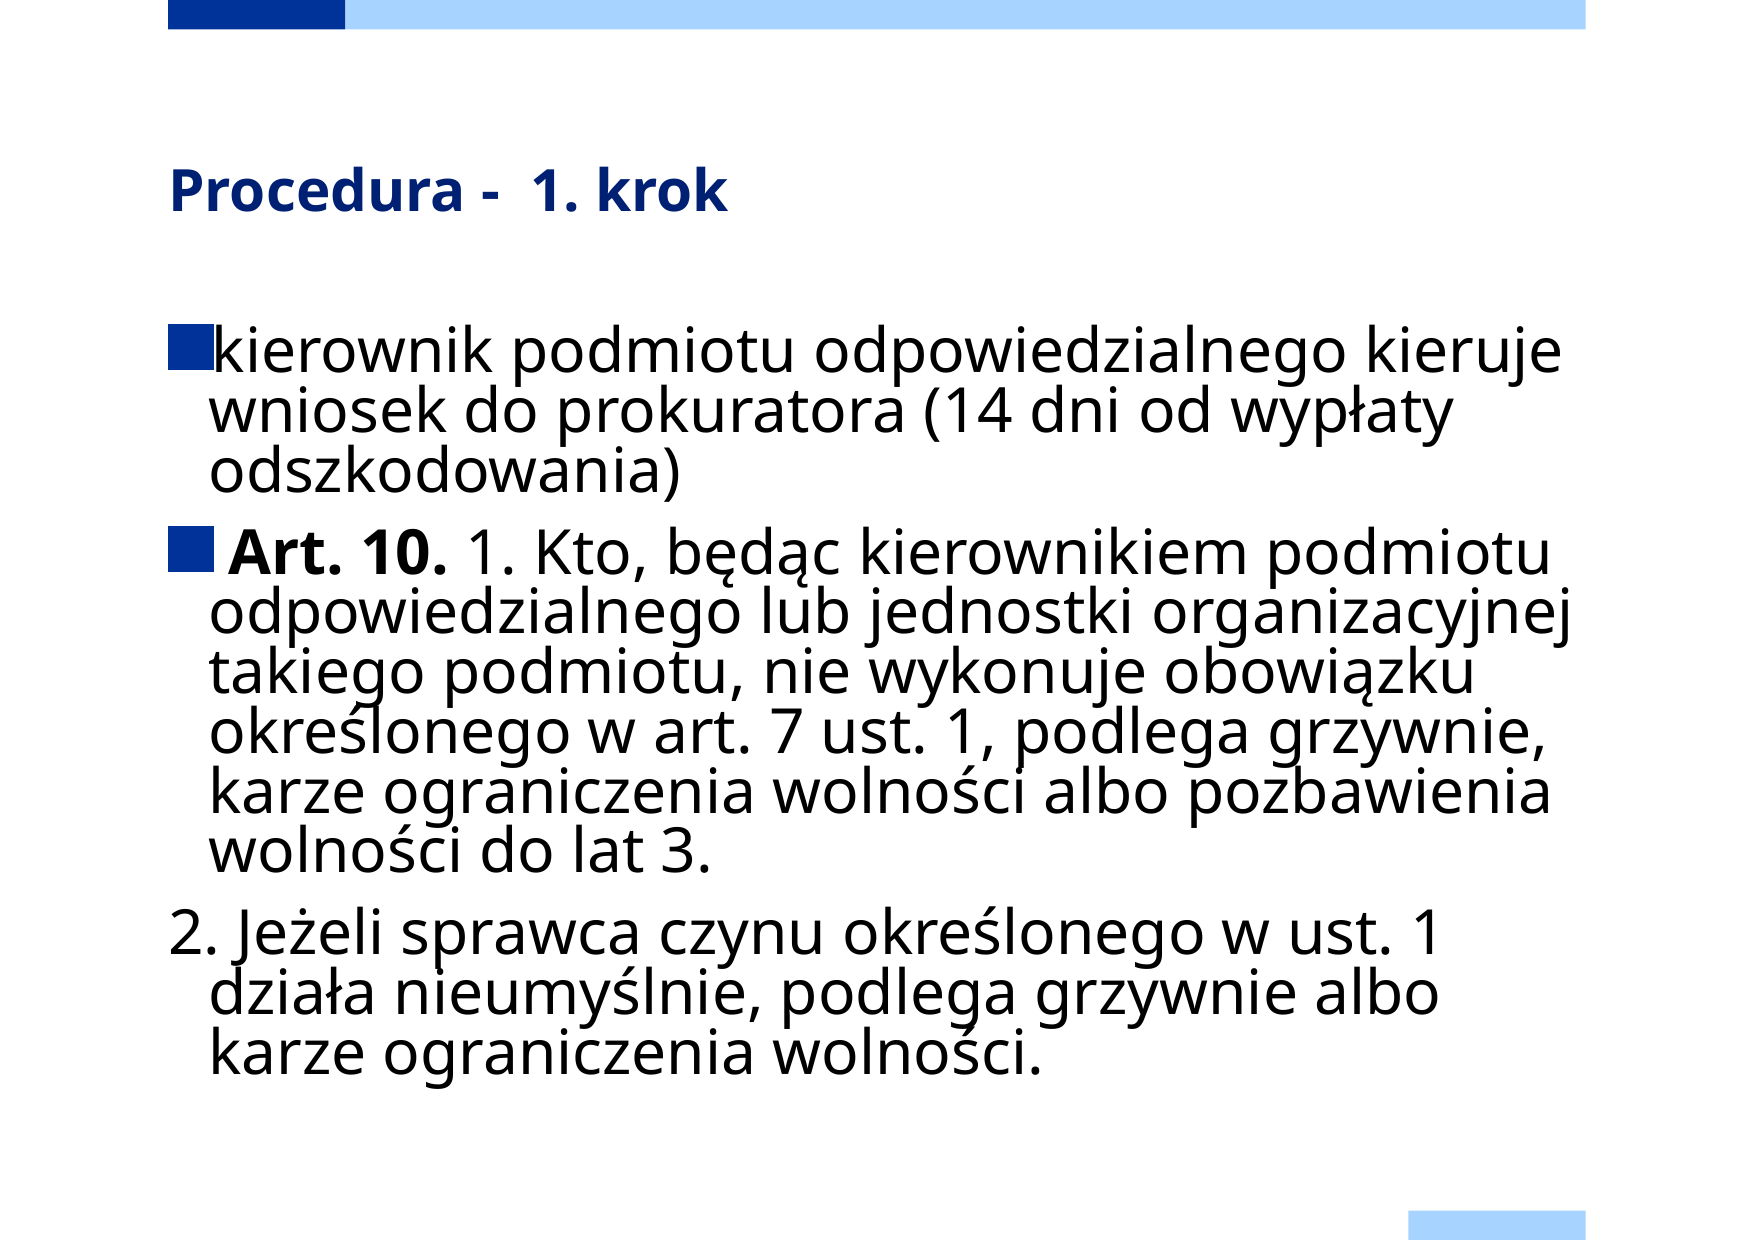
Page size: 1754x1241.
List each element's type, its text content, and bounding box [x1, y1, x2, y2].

picture [168, 324, 214, 370]
title Procedura - 1. krok [168, 147, 1586, 324]
list kierownik podmiotu odpowiedzialnego kieruje wniosek do prokuratora (14 dni od wypłaty odszkodowania) Art. 10. 1. Kto, będąc kierownikiem podmiotu odpowiedzialnego lub jednostki organizacyjnej takiego podmiotu, nie wykonuje obowiązku określonego w art. 7 ust. 1, podlega grzywnie, karze ograniczenia wolności albo pozbawienia wolności do lat 3. 2. Jeżeli sprawca czynu określonego w ust. 1 działa nieumyślnie, podlega grzywnie albo karze ograniczenia wolności. [168, 324, 1586, 1093]
picture [168, 526, 214, 572]
